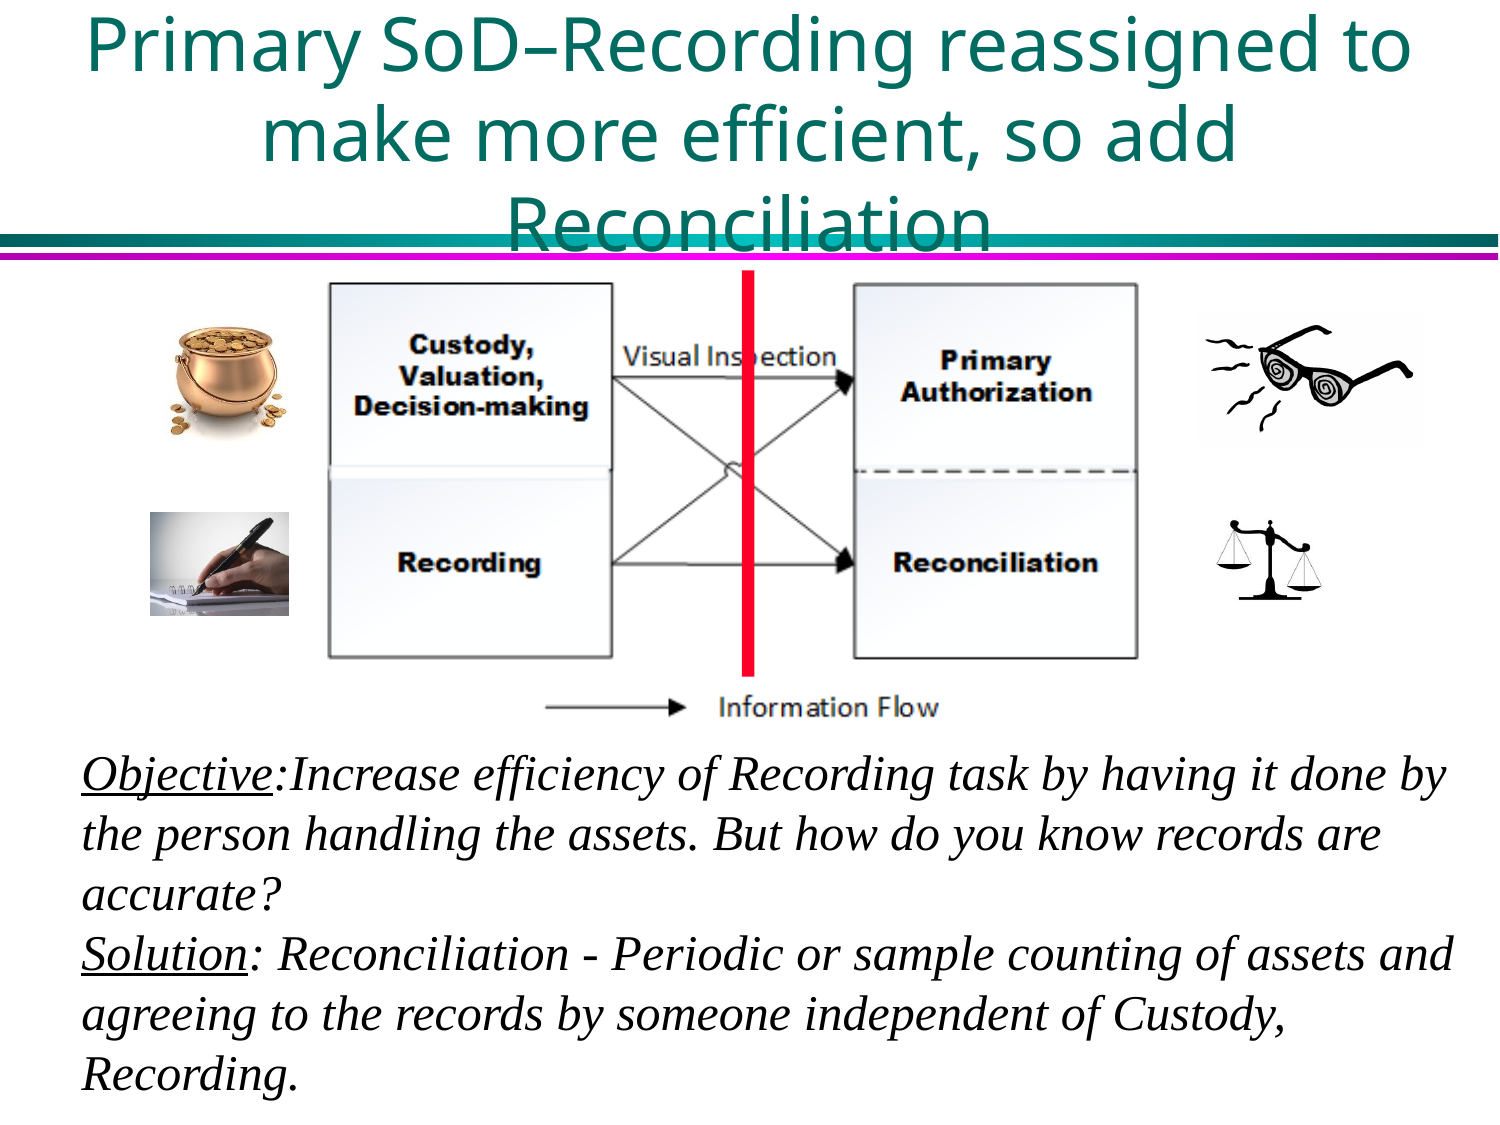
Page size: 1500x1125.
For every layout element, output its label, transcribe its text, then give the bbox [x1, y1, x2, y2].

text_box Objective:Increase efficiency of Recording task by having it done by the person handling the assets. But how do you know records are accurate? Solution: Reconciliation - Periodic or sample counting of assets and agreeing to the records by someone independent of Custody, Recording. [66, 732, 1482, 1108]
picture [324, 281, 1144, 744]
title Primary SoD–Recording reassigned to make more efficient, so add Reconciliation [0, 36, 1500, 226]
picture [163, 316, 289, 442]
picture [149, 511, 289, 616]
picture [1198, 312, 1423, 446]
picture [1200, 511, 1333, 614]
